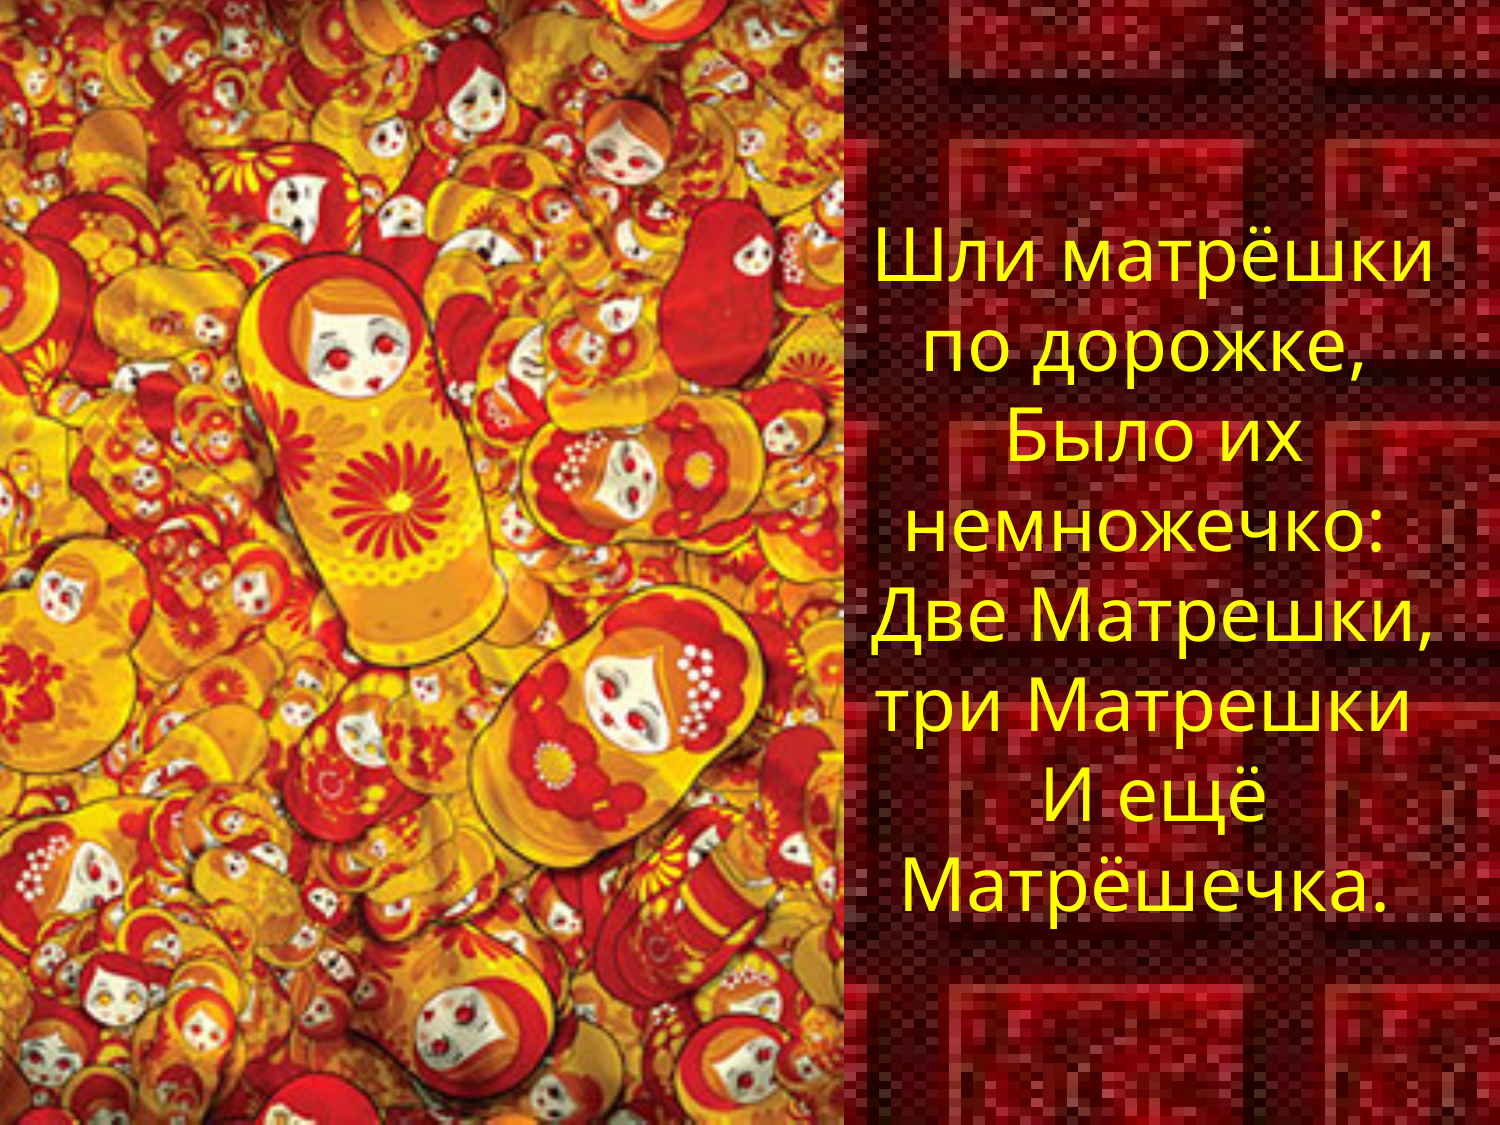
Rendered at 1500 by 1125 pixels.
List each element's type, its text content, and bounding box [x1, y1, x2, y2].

text_box Шли матрёшки по дорожке, Было их немножечко: Две Матрешки, три Матрешки И ещё Матрёшечка. [855, 199, 1453, 1024]
picture [0, 0, 1500, 1125]
